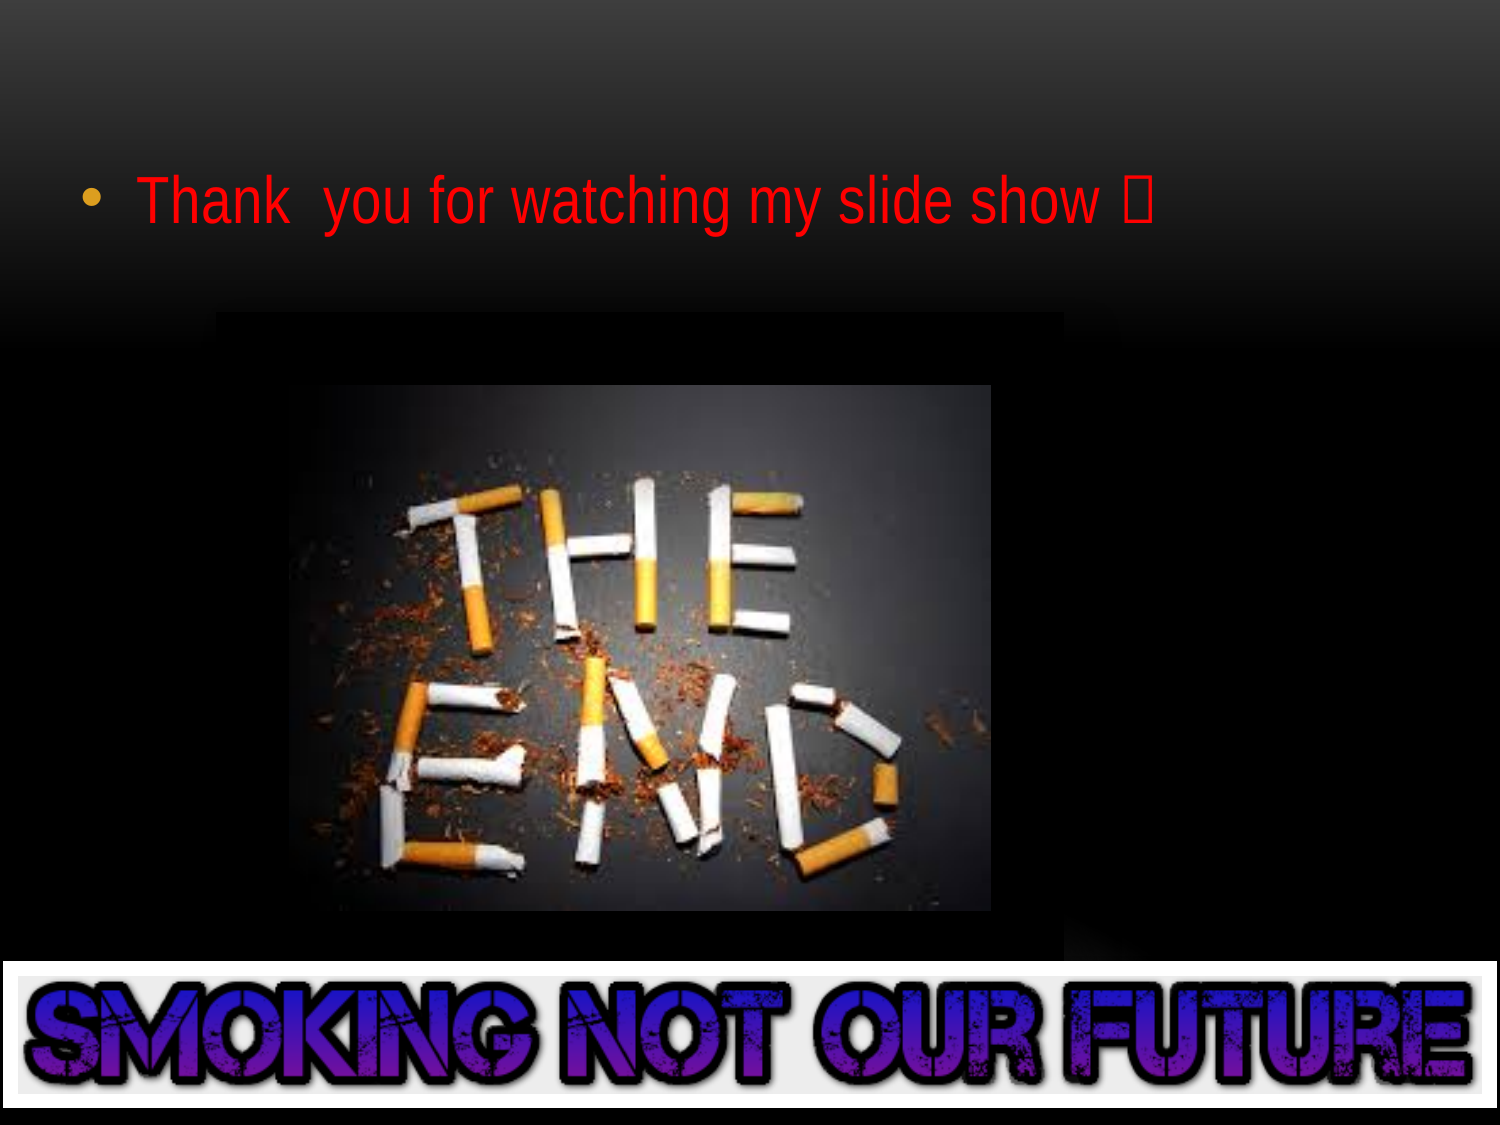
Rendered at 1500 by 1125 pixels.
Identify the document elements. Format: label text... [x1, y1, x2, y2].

picture [0, 0, 1500, 1125]
list Thank you for watching my slide show  [64, 149, 1415, 892]
